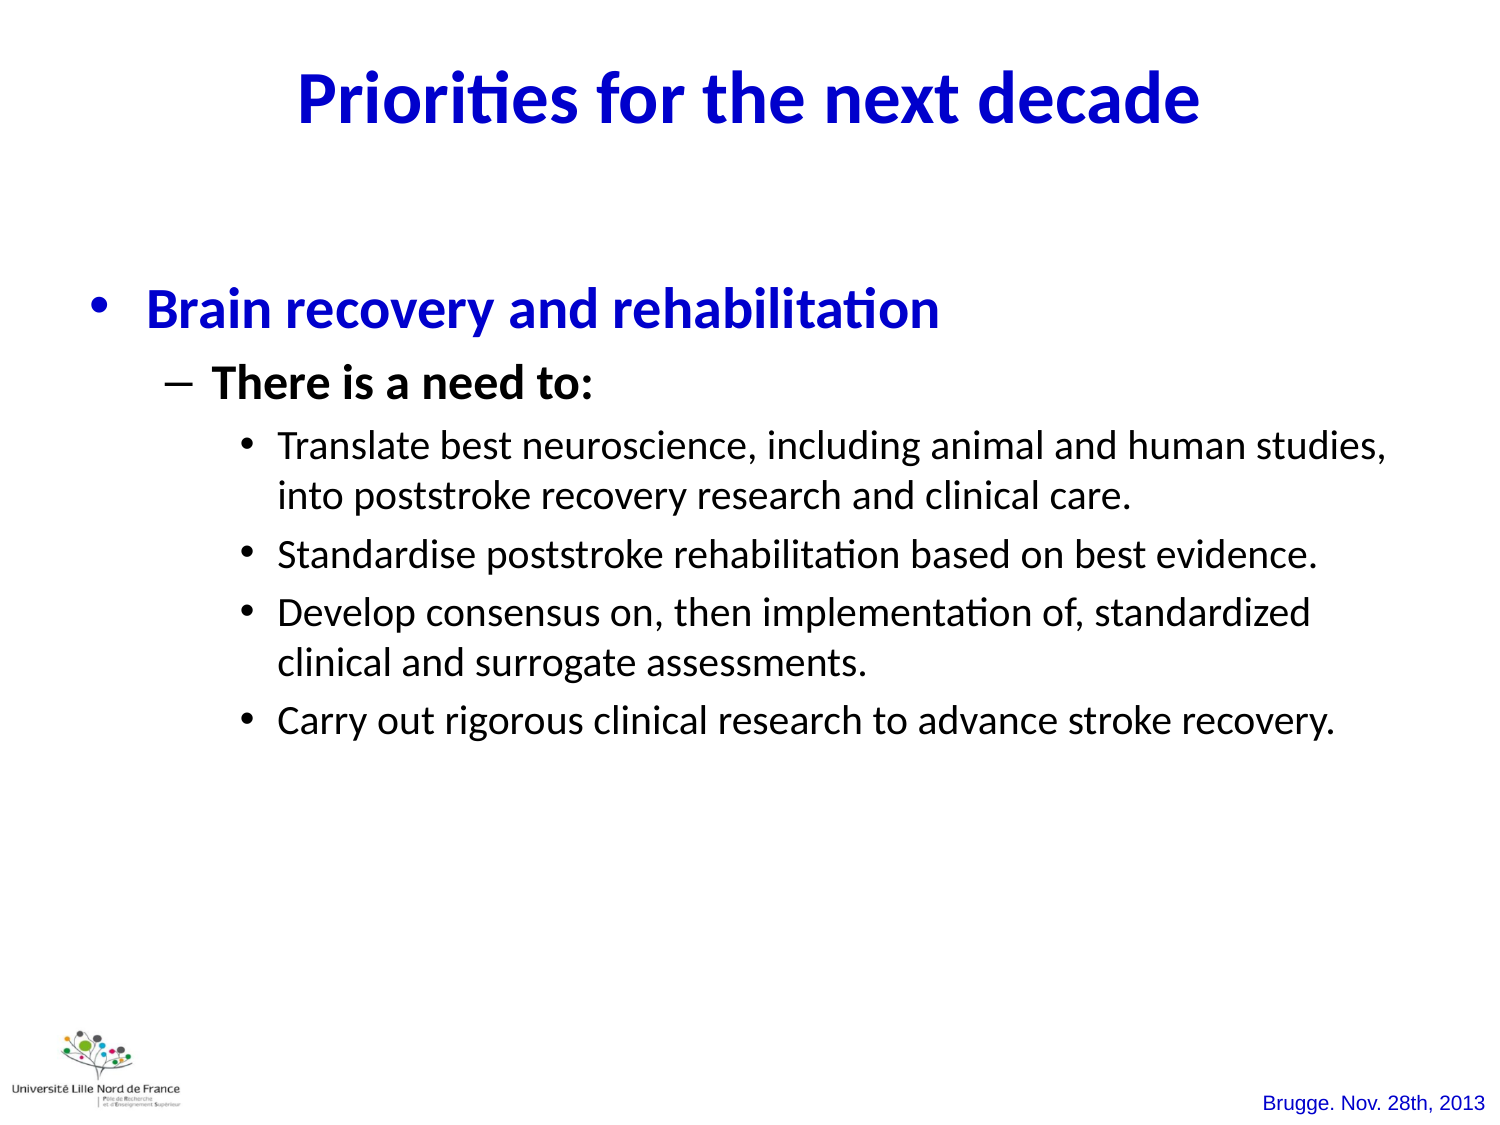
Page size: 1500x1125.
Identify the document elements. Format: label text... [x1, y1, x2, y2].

picture [11, 1011, 183, 1123]
text_box Priorities for the next decade [183, 0, 1317, 188]
text_box Brain recovery and rehabilitation There is a need to: Translate best neuroscience, including animal and human studies, into poststroke recovery research and clinical care. Standardise poststroke rehabilitation based on best evidence. Develop consensus on, then implementation of, standardized clinical and surrogate assessments. Carry out rigorous clinical research to advance stroke recovery. [74, 262, 1425, 1005]
